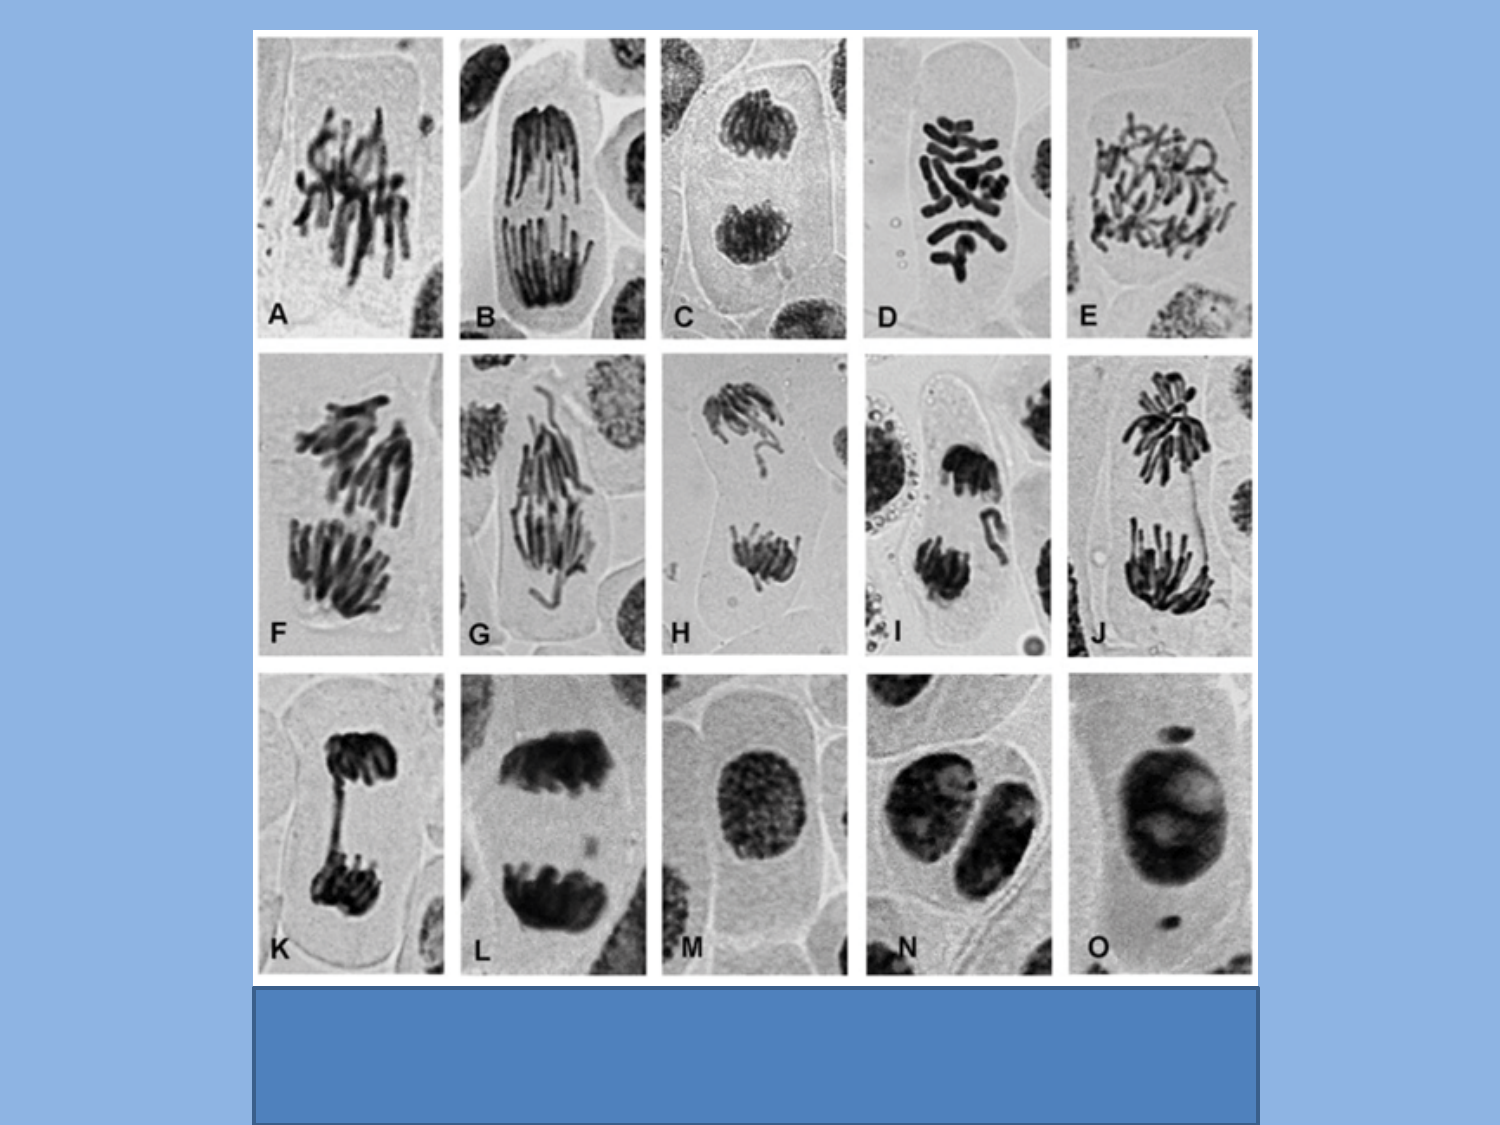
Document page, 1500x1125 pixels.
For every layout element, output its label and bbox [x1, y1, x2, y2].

picture [253, 30, 1259, 1125]
